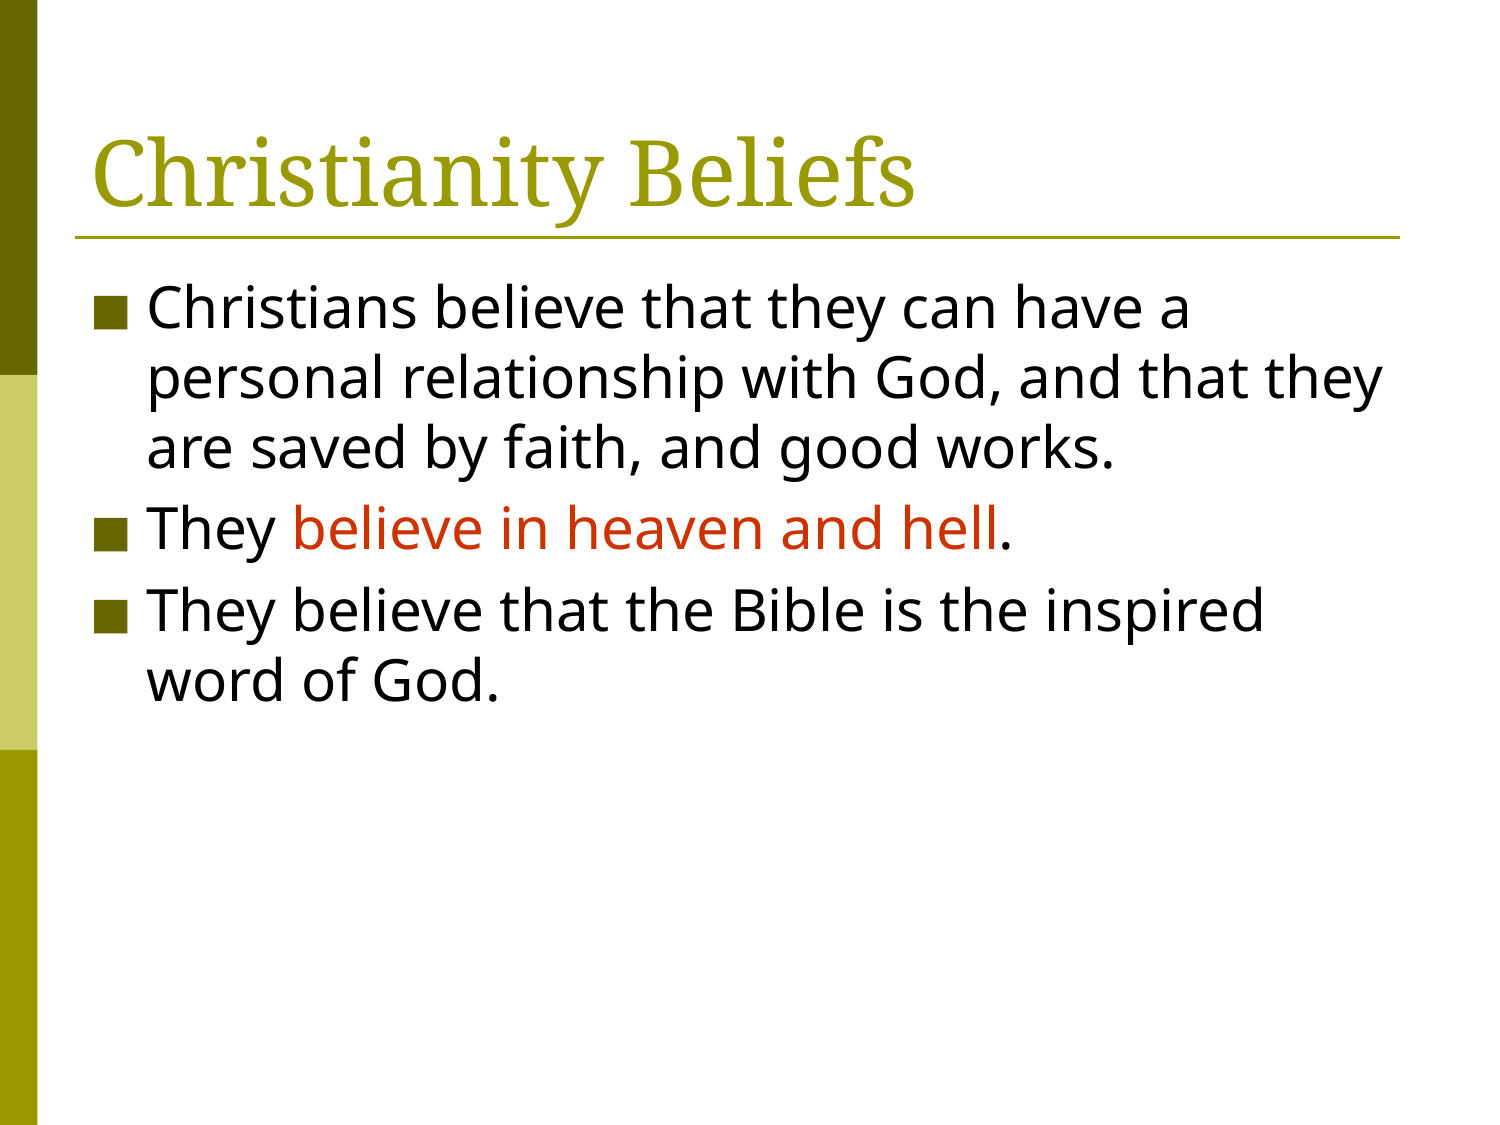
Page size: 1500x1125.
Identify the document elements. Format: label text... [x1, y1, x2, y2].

title Christianity Beliefs [75, 45, 1425, 233]
list Christians believe that they can have a personal relationship with God, and that they are saved by faith, and good works. They believe in heaven and hell. They believe that the Bible is the inspired word of God. [75, 262, 1425, 1006]
